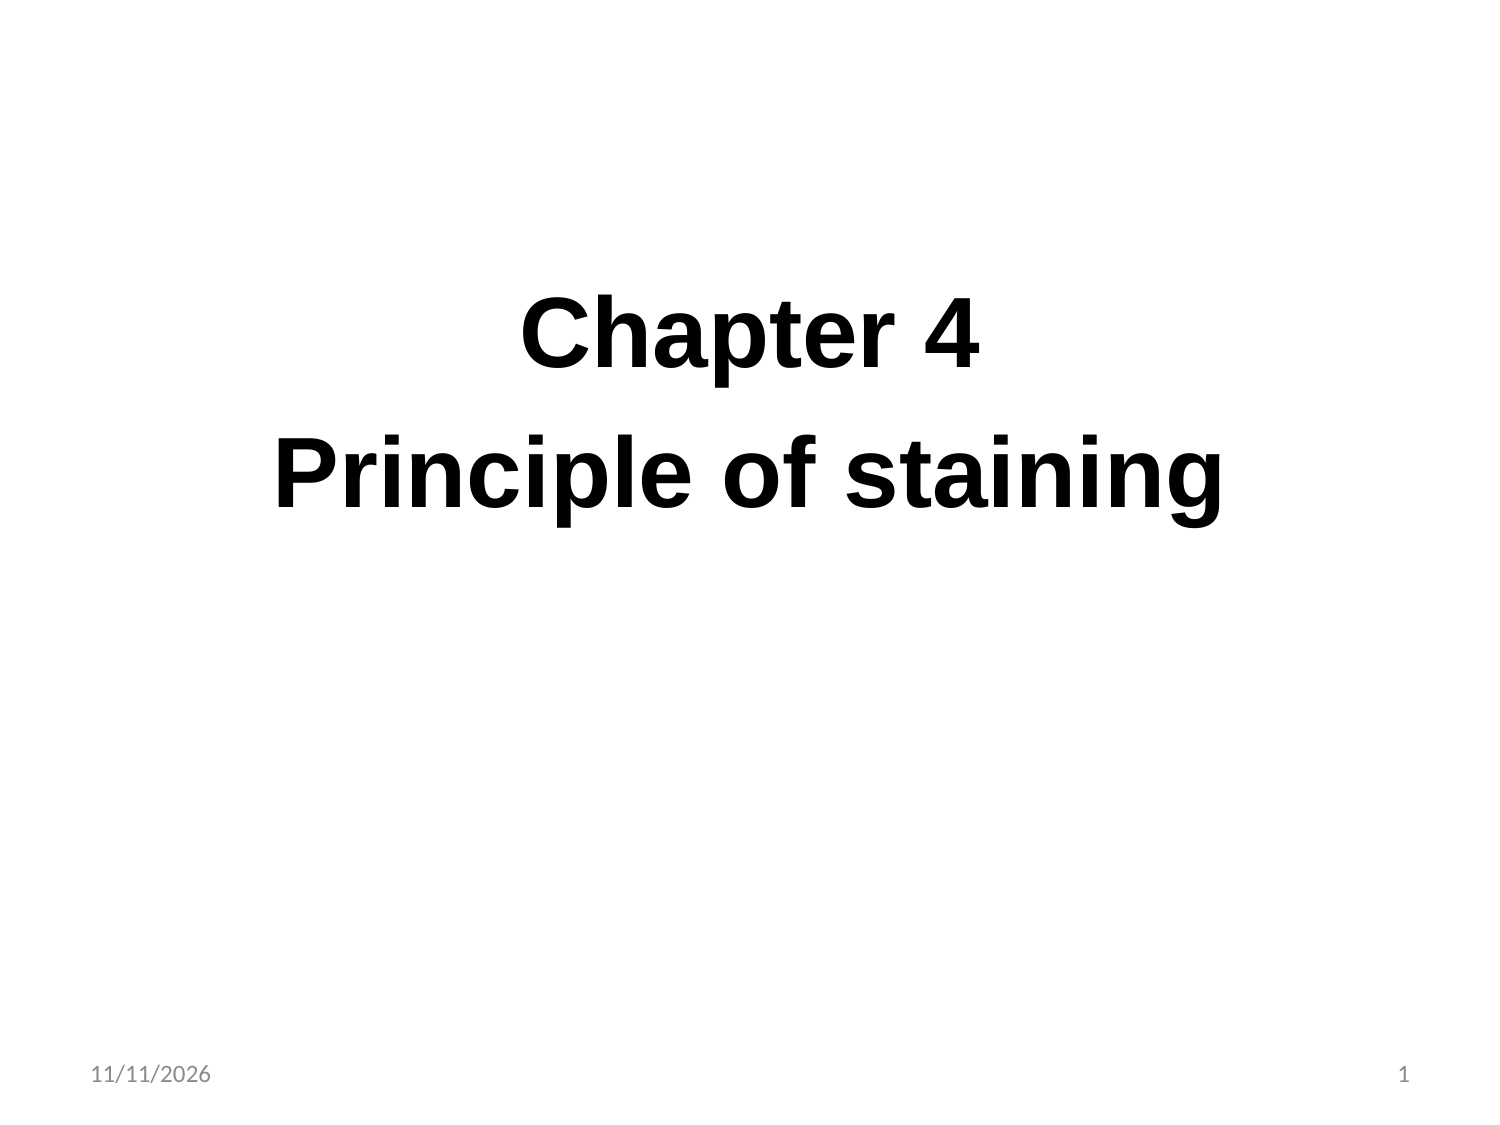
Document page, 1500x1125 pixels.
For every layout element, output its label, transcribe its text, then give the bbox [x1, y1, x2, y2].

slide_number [75, 1042, 425, 1103]
list Chapter 4 Principle of staining [75, 45, 1425, 1005]
slide_number 1 [1074, 1042, 1425, 1103]
